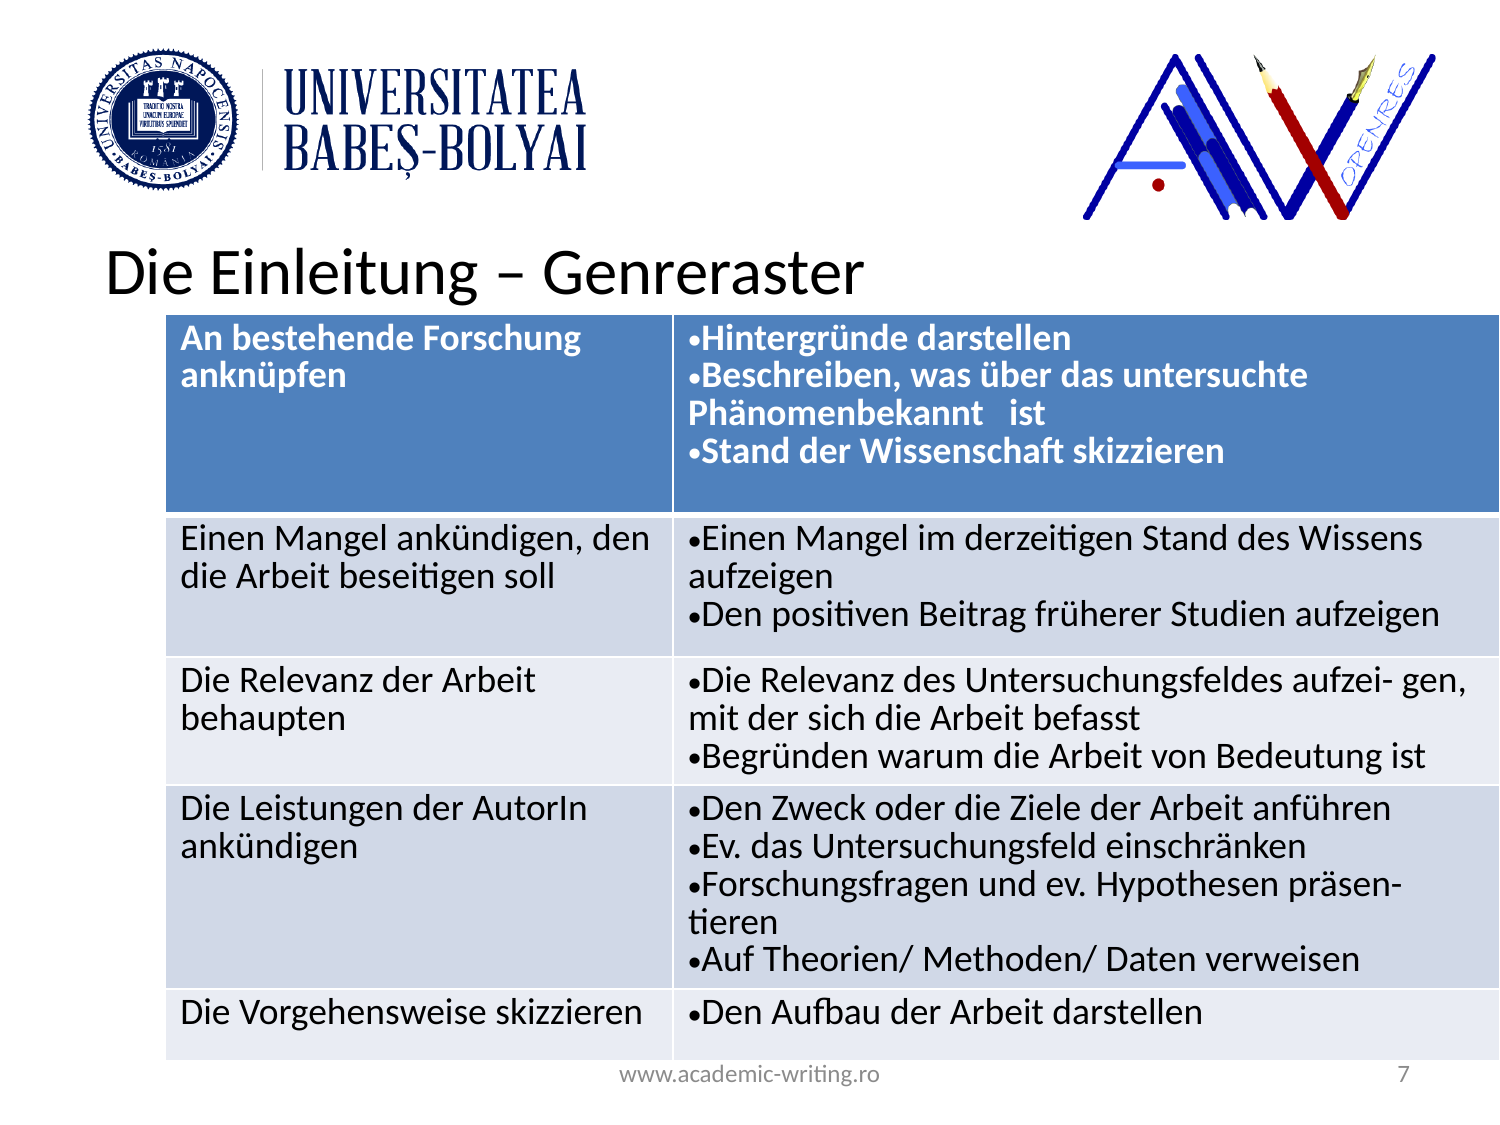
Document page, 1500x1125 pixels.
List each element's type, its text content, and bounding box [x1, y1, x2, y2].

footer www.academic-writing.ro [512, 1062, 988, 1103]
table_cell Den Zweck oder die Ziele der Arbeit anführen Ev. das Untersuchungsfeld einschränken Forschungsfragen und ev. Hypothesen präsen- tieren Auf Theorien/ Methoden/ Daten verweisen [674, 786, 1499, 988]
picture [76, 42, 597, 197]
table_cell Die Relevanz des Untersuchungsfeldes aufzei- gen, mit der sich die Arbeit befasst Begründen warum die Arbeit von Bedeutung ist [674, 658, 1499, 784]
table_cell Die Relevanz der Arbeit behaupten [166, 658, 672, 784]
picture [1083, 54, 1436, 220]
slide_number 7 [1074, 1062, 1425, 1103]
table_header An bestehende Forschung anknüpfen [166, 315, 672, 512]
table_cell Den Aufbau der Arbeit darstellen [674, 990, 1499, 1060]
table_cell Die Vorgehensweise skizzieren [166, 990, 672, 1060]
table_cell Die Leistungen der AutorIn ankündigen [166, 786, 672, 988]
table_header Hintergründe darstellen Beschreiben, was über das untersuchte Phänomenbekannt ist Stand der Wissenschaft skizzieren [674, 315, 1499, 512]
list Die Einleitung – Genreraster [75, 219, 1425, 963]
table_cell Einen Mangel ankündigen, den die Arbeit beseitigen soll [166, 518, 672, 656]
table_cell Einen Mangel im derzeitigen Stand des Wissens aufzeigen Den positiven Beitrag früherer Studien aufzeigen [674, 518, 1499, 656]
